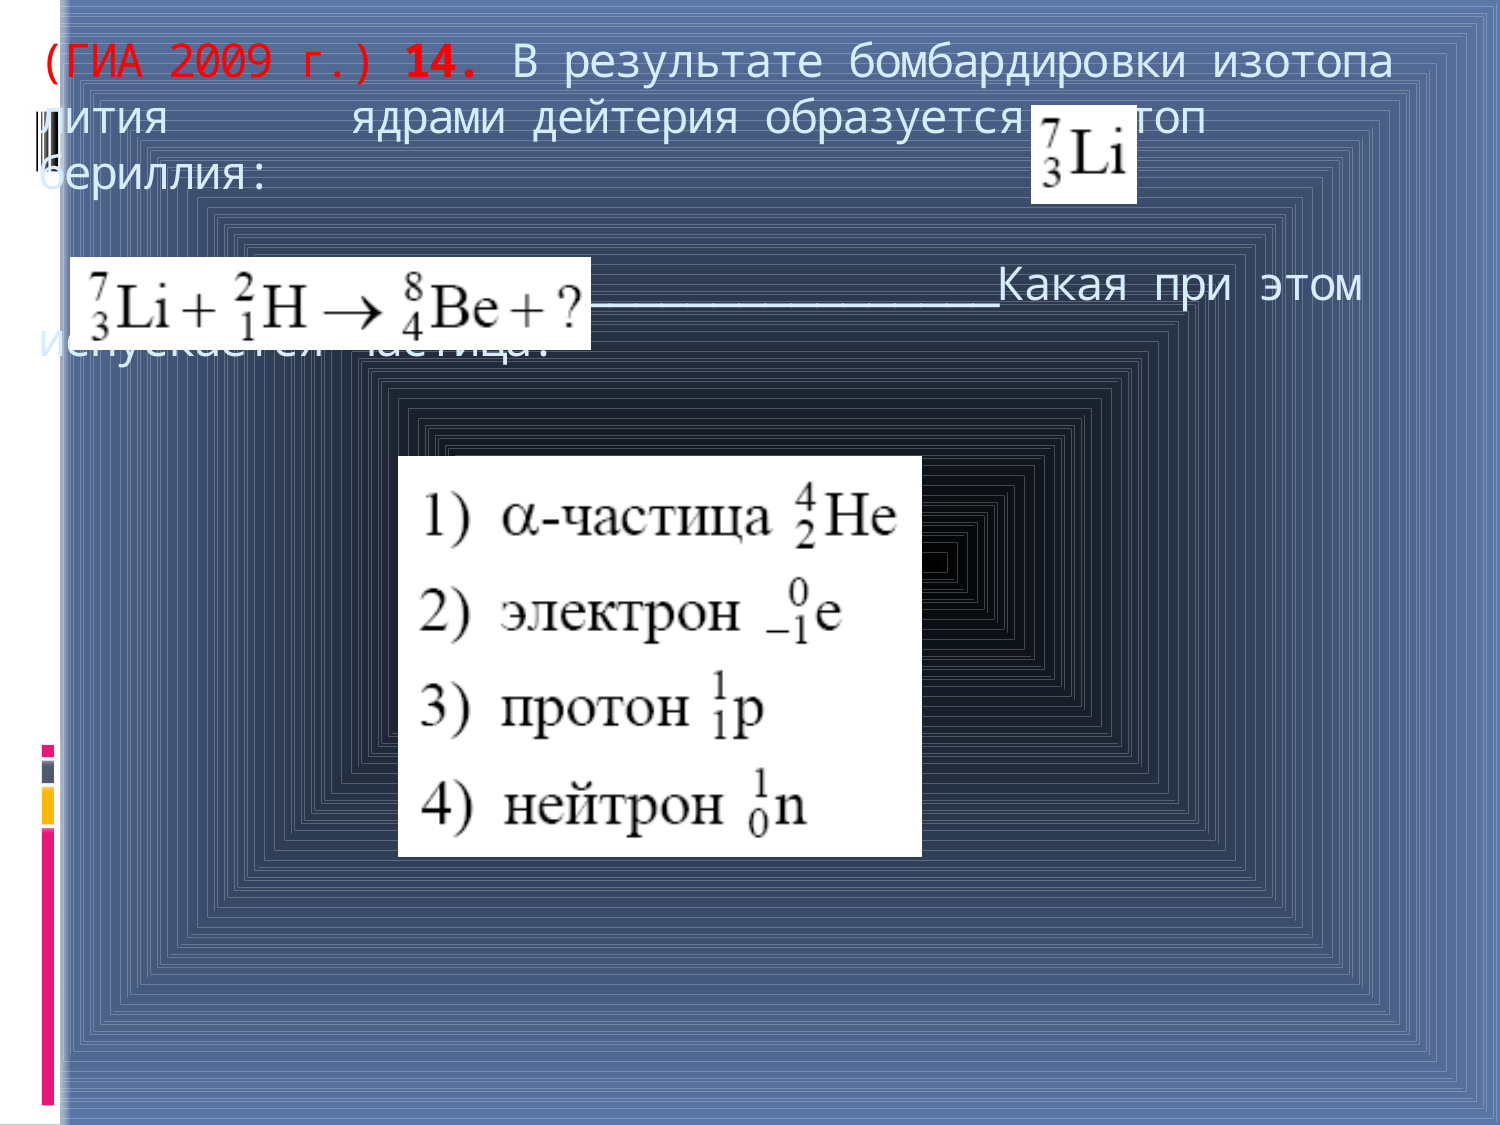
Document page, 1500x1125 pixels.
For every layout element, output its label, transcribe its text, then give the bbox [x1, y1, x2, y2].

picture [397, 755, 821, 856]
picture [397, 456, 922, 857]
title (ГИА 2009 г.) 14. В результате бомбардировки изотопа лития ядрами дейтерия образуется изотоп бериллия: ___________________Какая при этом испускается частица? [23, 23, 1418, 422]
picture [69, 257, 591, 350]
picture [1030, 104, 1138, 205]
